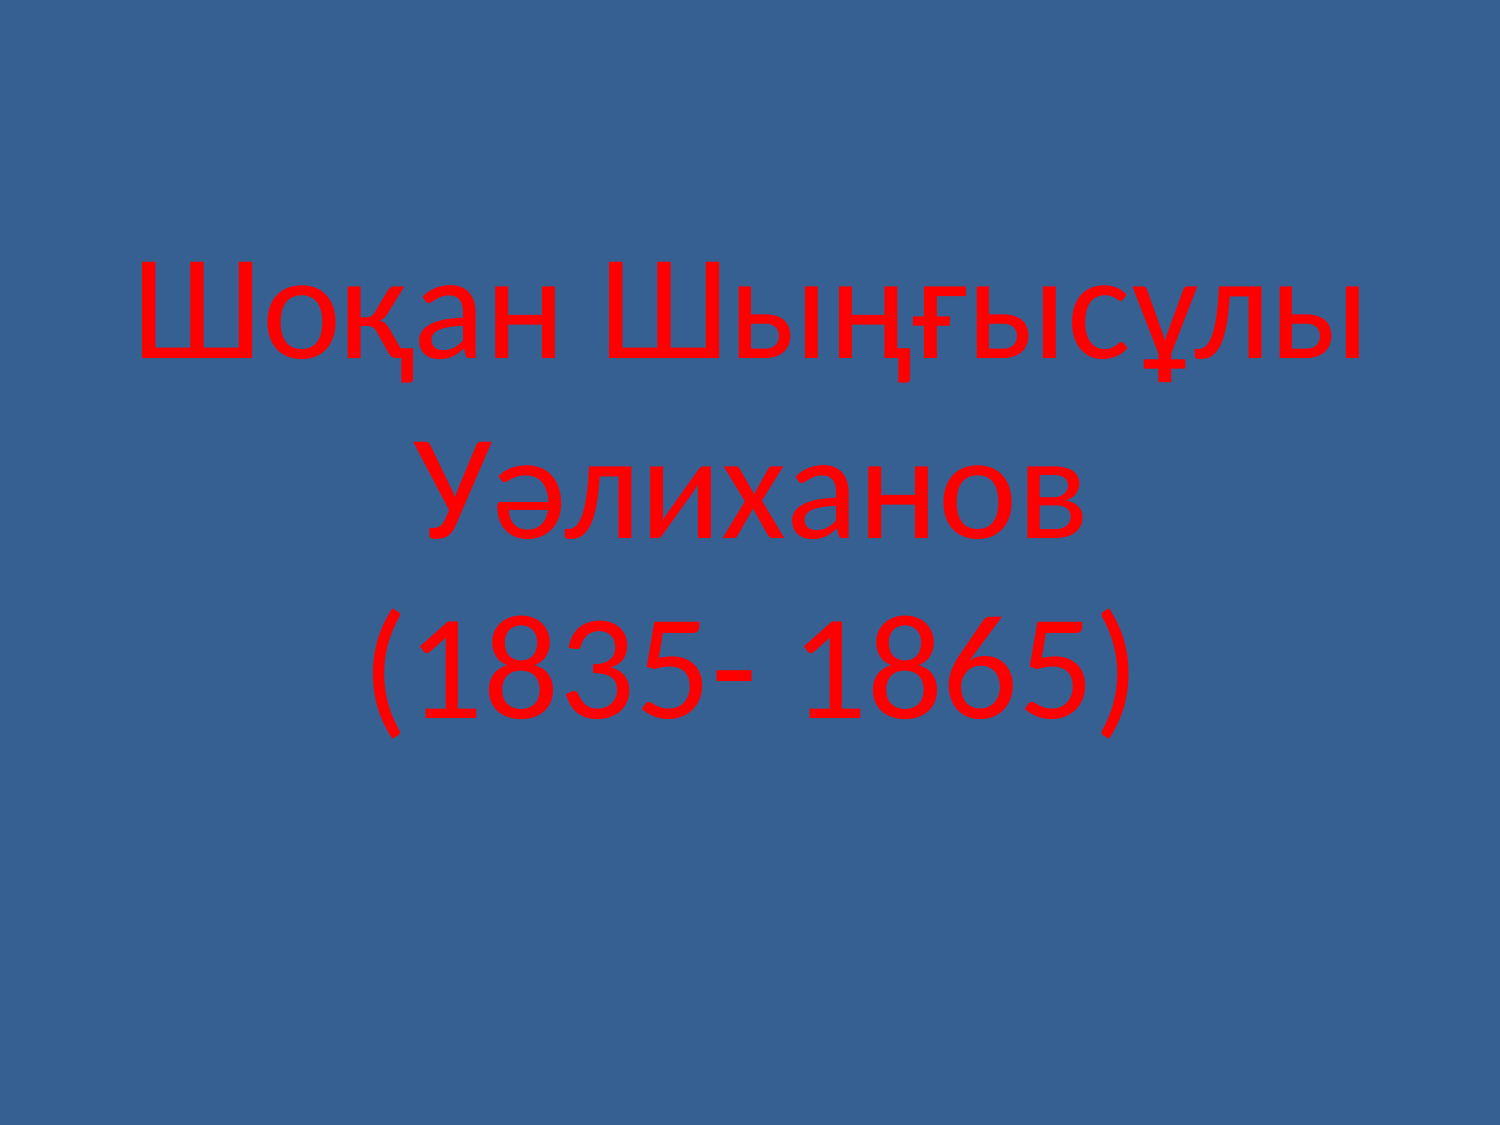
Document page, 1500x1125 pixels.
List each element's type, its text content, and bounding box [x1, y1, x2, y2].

title Шоқан Шыңғысұлы Уәлиханов (1835- 1865) [76, 385, 1428, 573]
